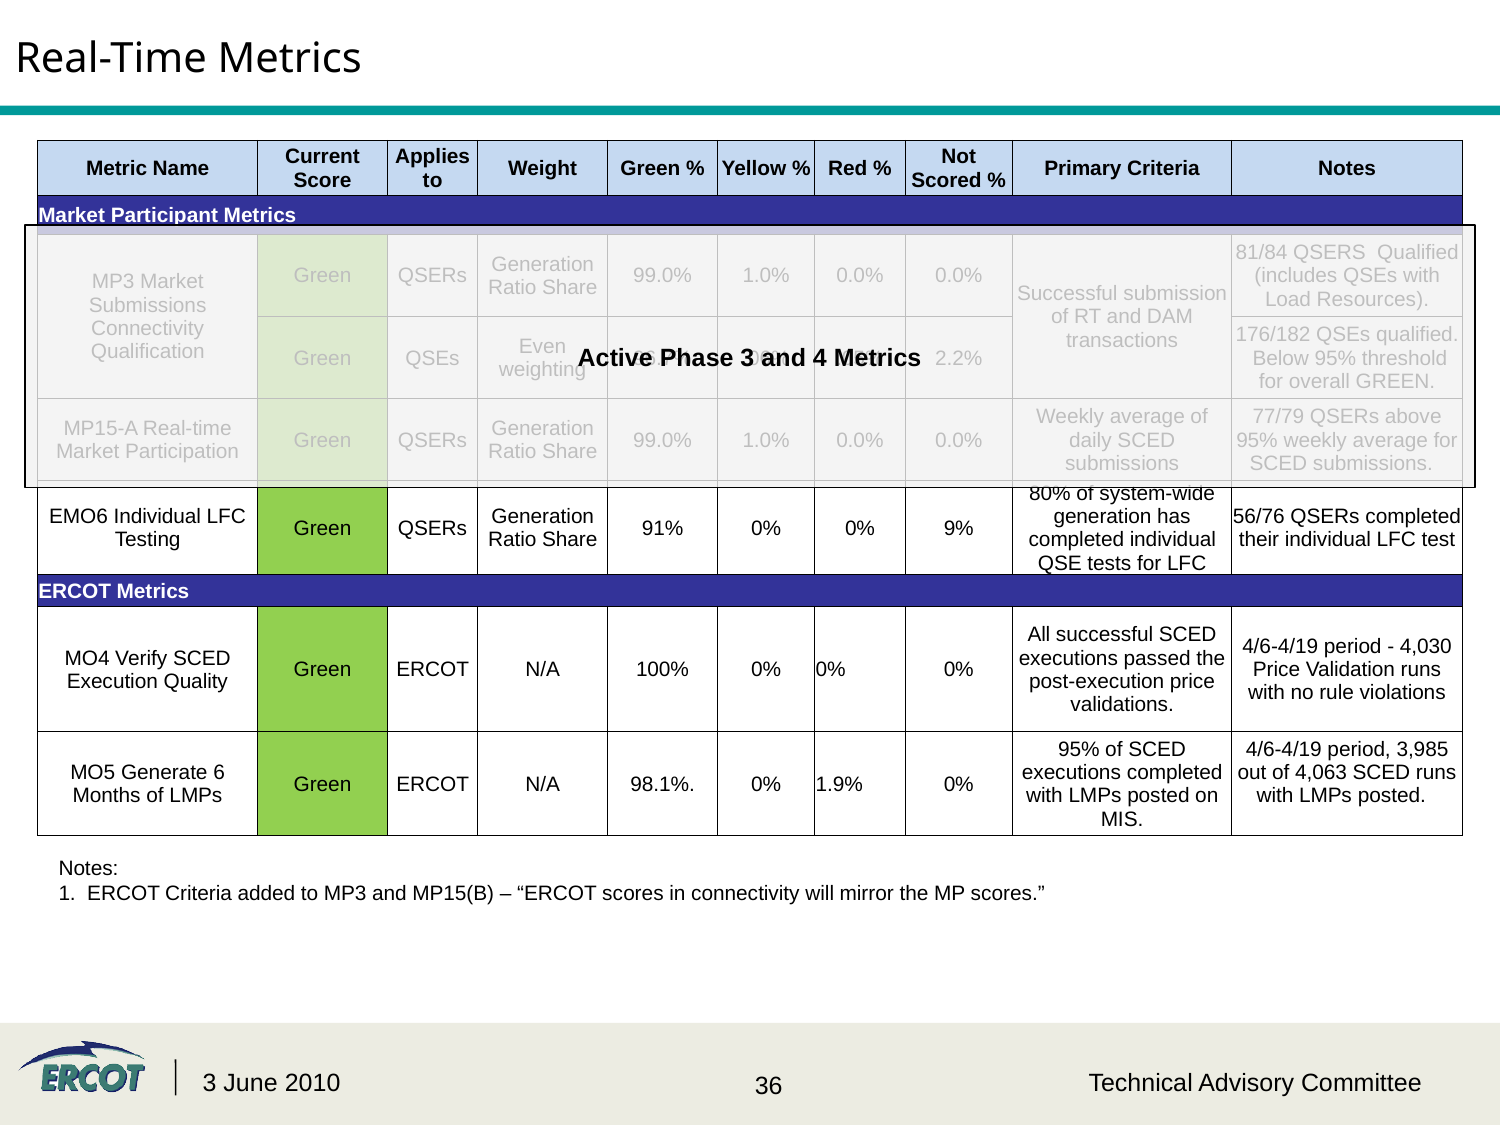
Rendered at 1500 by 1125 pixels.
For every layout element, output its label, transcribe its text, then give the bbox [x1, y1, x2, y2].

table_cell 0% [906, 732, 1012, 835]
table_cell N/A [478, 732, 607, 835]
table_cell 4/6-4/19 period - 4,030 Price Validation runs with no rule violations [1232, 607, 1462, 731]
text_box Notes: 1. ERCOT Criteria added to MP3 and MP15(B) – “ERCOT scores in connectivity will mirror the MP scores.” [43, 846, 1061, 912]
table_cell 1.9% [815, 732, 905, 835]
table_cell 91% [608, 488, 717, 574]
table_header Green % [608, 141, 717, 195]
title Real-Time Metrics [0, 0, 1451, 113]
table_cell Green [258, 488, 387, 574]
table_cell EMO6 Individual LFC Testing [38, 488, 257, 574]
table_header Metric Name [38, 141, 257, 195]
table_cell 80% of system-wide generation has completed individual QSE tests for LFC [1013, 488, 1231, 574]
picture [10, 1031, 151, 1111]
table_header Yellow % [718, 141, 814, 195]
table_cell MO4 Verify SCED Execution Quality [38, 607, 257, 731]
table_cell Generation Ratio Share [478, 488, 607, 574]
text_box Active Phase 3 and 4 Metrics [24, 224, 1475, 488]
table_cell 4/6-4/19 period, 3,985 out of 4,063 SCED runs with LMPs posted. [1232, 732, 1462, 835]
table_cell 0% [906, 607, 1012, 731]
table_header Primary Criteria [1013, 141, 1231, 195]
table_cell Market Participant Metrics [38, 196, 1462, 224]
table_header Weight [478, 141, 607, 195]
table_cell QSERs [388, 488, 477, 574]
table_cell 0% [815, 488, 905, 574]
table_cell 95% of SCED executions completed with LMPs posted on MIS. [1013, 732, 1231, 835]
table_cell N/A [478, 607, 607, 731]
table_cell 98.1%. [608, 732, 717, 835]
table_header Current Score [258, 141, 387, 195]
table_header Not Scored % [906, 141, 1012, 195]
table_cell 0% [718, 607, 814, 731]
table_cell 0% [815, 607, 905, 731]
table_cell 0% [718, 732, 814, 835]
table_cell All successful SCED executions passed the post-execution price validations. [1013, 607, 1231, 731]
table_cell ERCOT [388, 607, 477, 731]
table_header Applies to [388, 141, 477, 195]
table_cell ERCOT [388, 732, 477, 835]
table_header Notes [1232, 141, 1462, 195]
table_cell ERCOT Metrics [38, 575, 1462, 606]
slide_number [187, 1059, 538, 1125]
table_cell 100% [608, 607, 717, 731]
table_cell 0% [718, 488, 814, 574]
footer Technical Advisory Committee [1024, 1059, 1438, 1125]
table_cell 9% [906, 488, 1012, 574]
table_header Red % [815, 141, 905, 195]
table_cell Green [258, 607, 387, 731]
table_cell 56/76 QSERs completed their individual LFC test [1232, 488, 1462, 574]
table_cell MO5 Generate 6 Months of LMPs [38, 732, 257, 835]
table_cell Green [258, 732, 387, 835]
